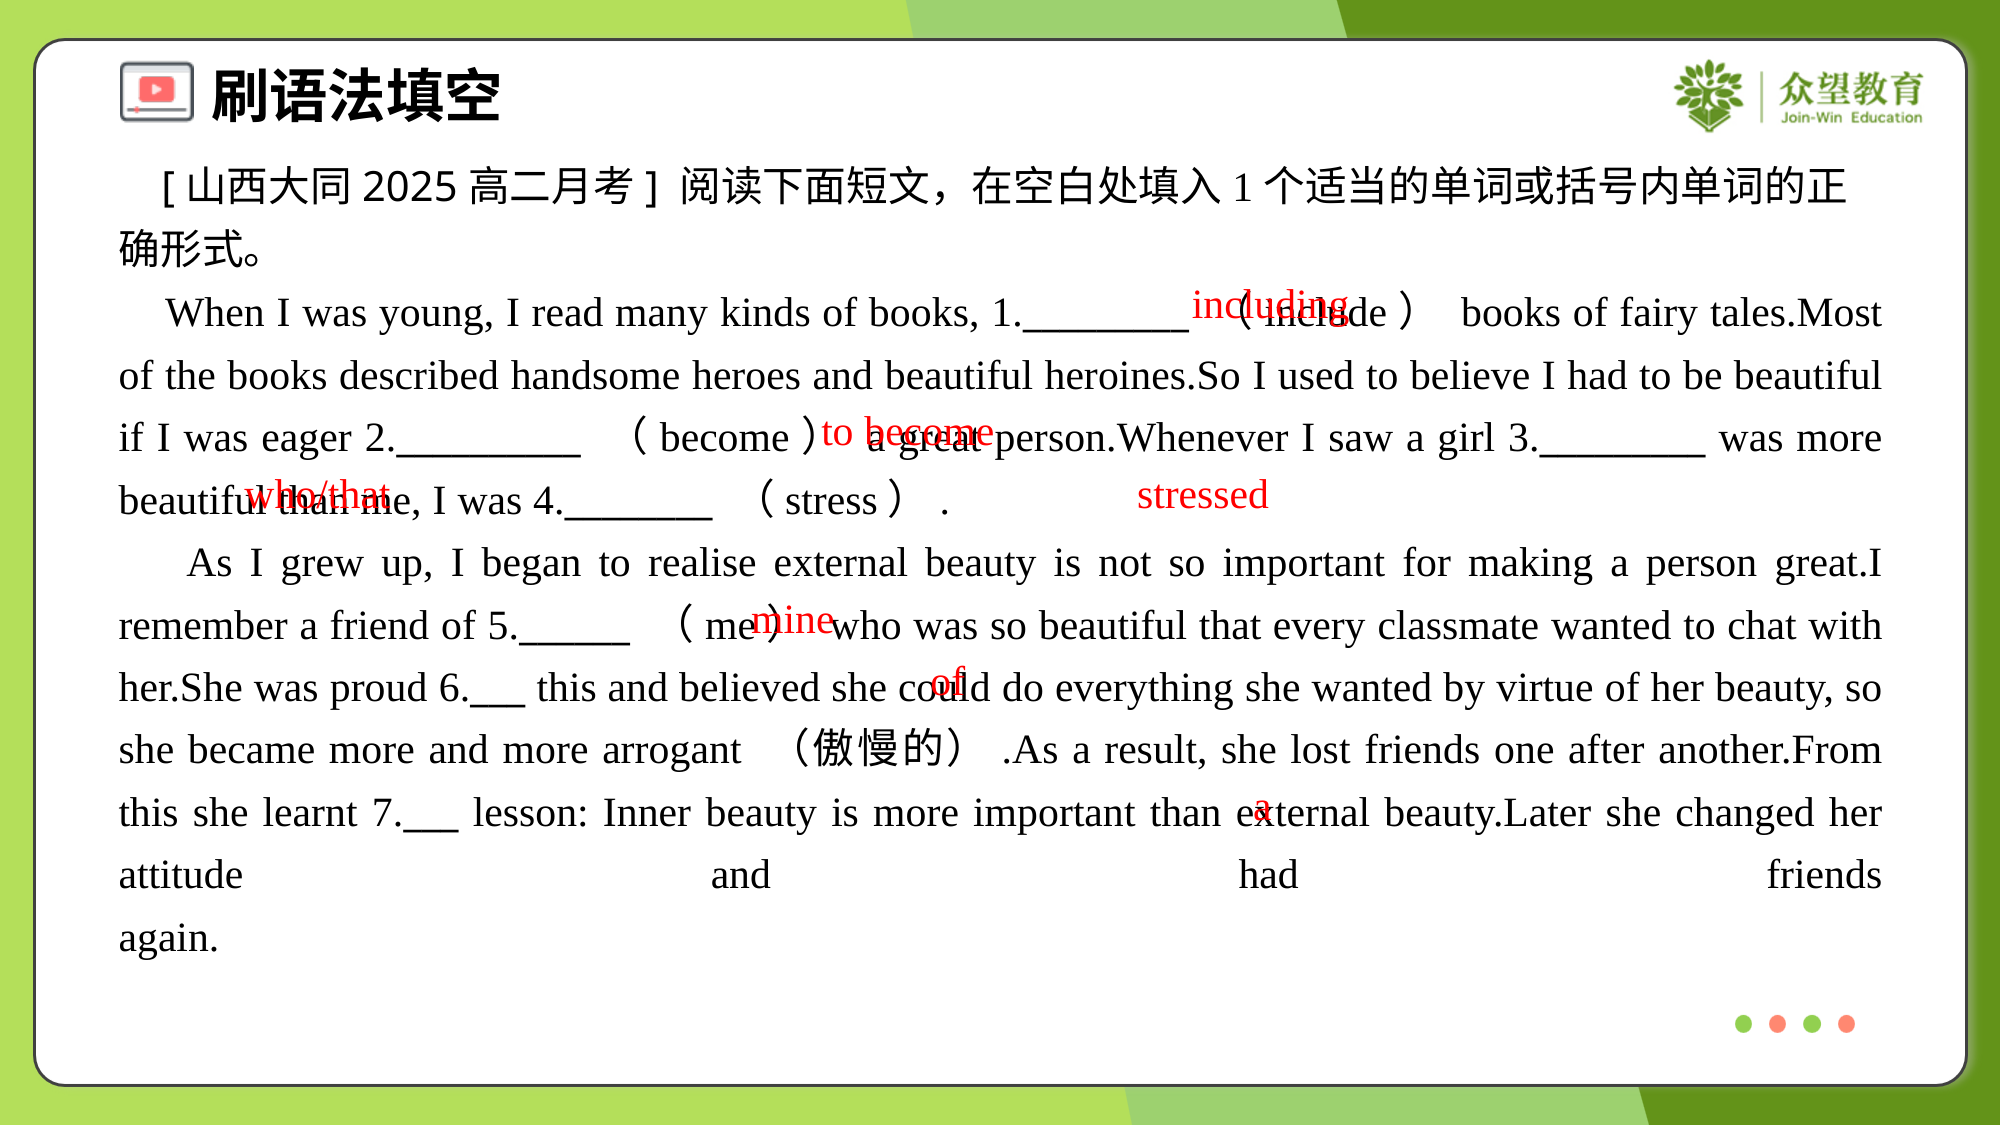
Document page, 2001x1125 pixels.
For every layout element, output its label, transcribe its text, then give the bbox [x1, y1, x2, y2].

picture [0, 0, 2000, 1125]
text_box who/that [240, 453, 395, 512]
text_box mine [746, 578, 840, 637]
text_box including [1187, 264, 1355, 322]
text_box of [925, 641, 970, 699]
text_box a [1248, 766, 1277, 824]
text_box [山西大同2025高二月考] 阅读下面短文，在空白处填入1个适当的单词或括号内单词的正确形式。 When I was young, I read many kinds of books, 1._________ （include） books of fairy tales.Most of the books described handsome heroes and beautiful heroines.So I used to believe I had to be beautiful if I was eager 2.__________ （become） a great person.Whenever I saw a girl 3._________ was more beautiful than me, I was 4.________ （stress）. As I grew up, I began to realise external beauty is not so important for making a person great.I remember a friend of 5.______ （me） who was so beautiful that every classmate wanted to chat with her.She was proud 6.___ this and believed she could do everything she wanted by virtue of her beauty, so she became more and more arrogant （傲慢的）.As a result, she lost friends one after another.From this she learnt 7.___ lesson: Inner beauty is more important than external beauty.Later she changed her attitude and had friends again.#1.2 [118, 147, 1883, 892]
text_box stressed [1132, 453, 1274, 512]
text_box to become [811, 391, 1004, 449]
